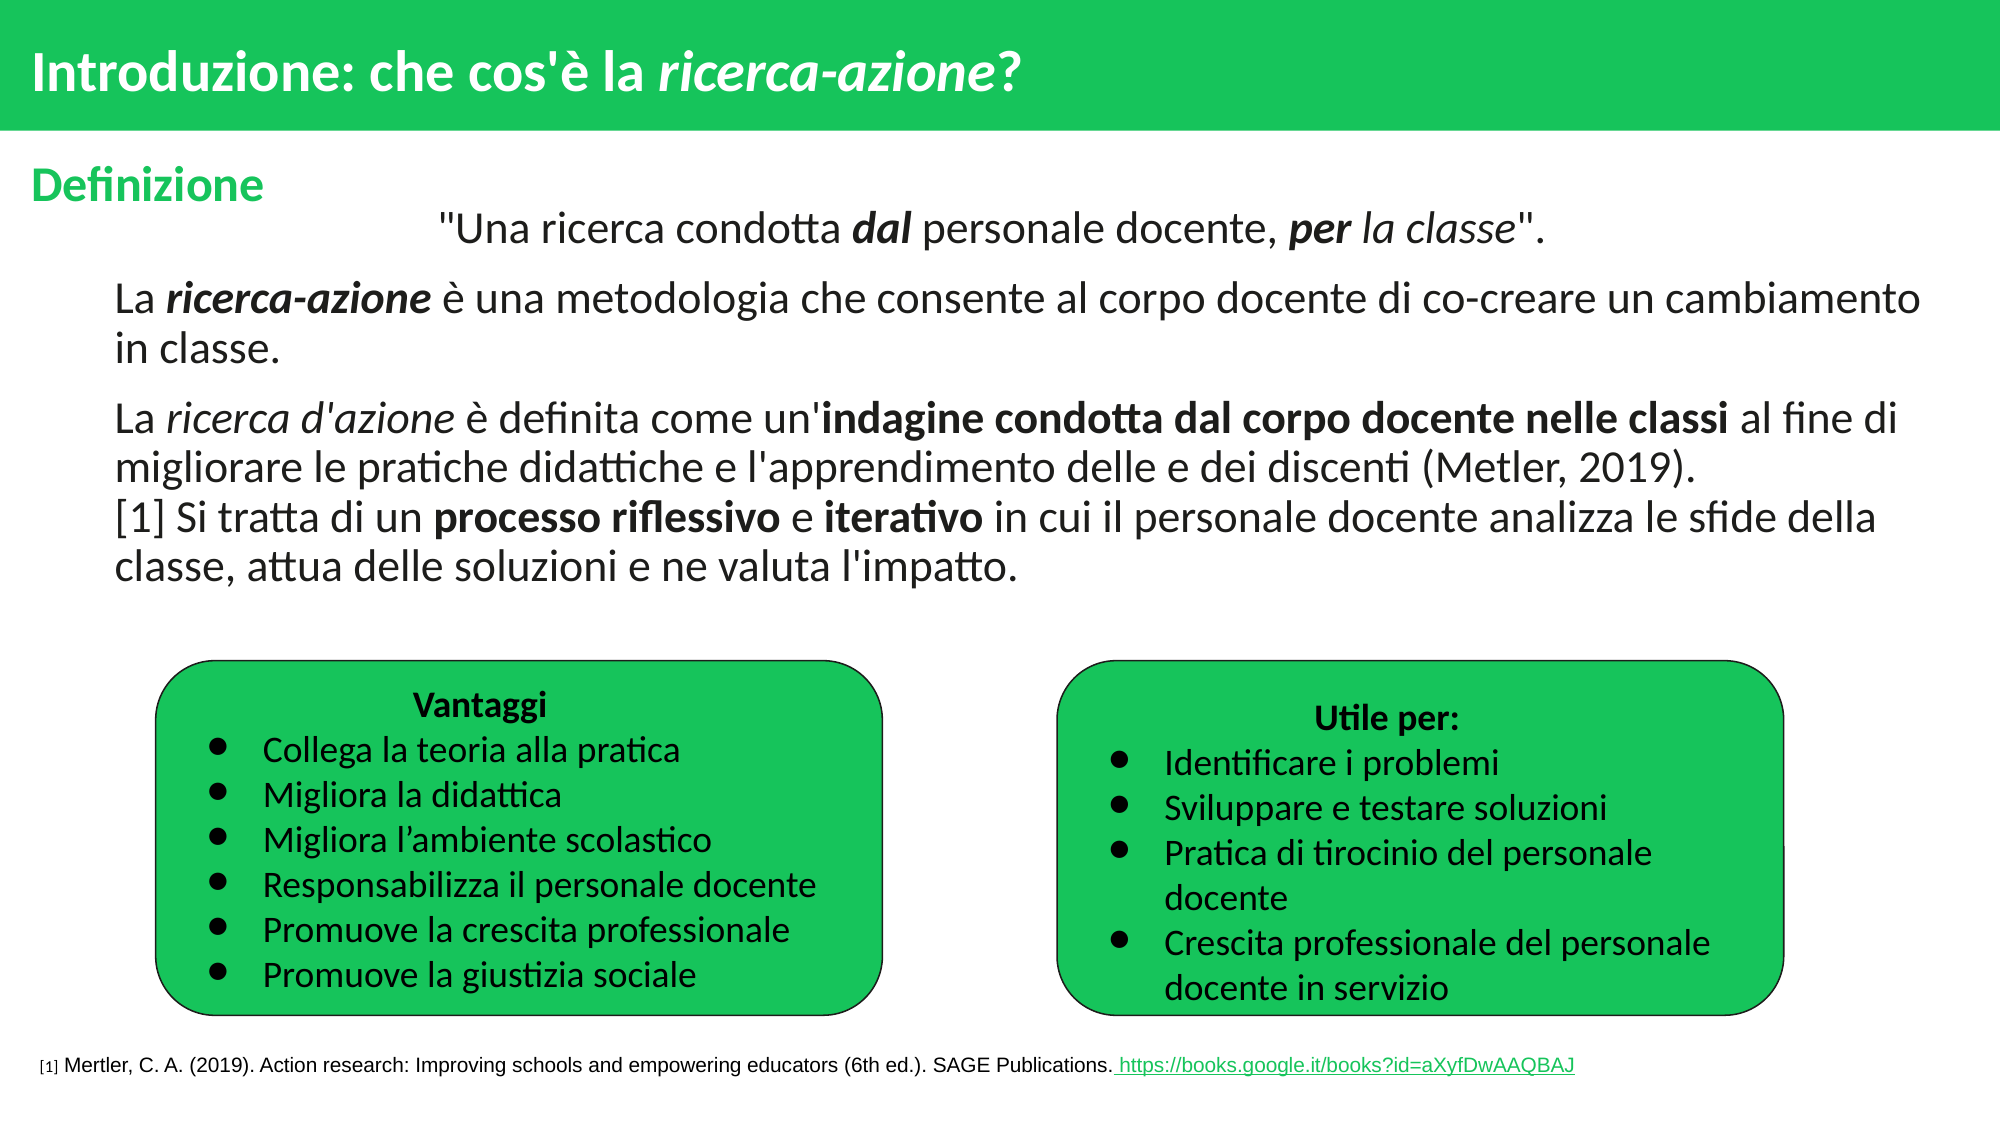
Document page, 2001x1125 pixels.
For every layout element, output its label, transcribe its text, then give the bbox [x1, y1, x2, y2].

title Introduzione: che cos'è la ricerca-azione? [16, 13, 1976, 131]
text_box Utile per: Identificare i problemi Sviluppare e testare soluzioni Pratica di tirocinio del personale docente Crescita professionale del personale docente in servizio [1057, 660, 1784, 1016]
list Definizione [16, 140, 1976, 231]
text_box Vantaggi Collega la teoria alla pratica Migliora la didattica Migliora l’ambiente scolastico Responsabilizza il personale docente Promuove la crescita professionale Promuove la giustizia sociale [155, 660, 883, 1016]
list "Una ricerca condotta dal personale docente, per la classe". La ricerca-azione è una metodologia che consente al corpo docente di co-creare un cambiamento in classe. La ricerca d'azione è definita come un'indagine condotta dal corpo docente nelle classi al fine di migliorare le pratiche didattiche e l'apprendimento delle e dei discenti (Metler, 2019). [1] Si tratta di un processo riflessivo e iterativo in cui il personale docente analizza le sfide della classe, attua delle soluzioni e ne valuta l'impatto. [1] Mertler, C. A. (2019). Action research: Improving schools and empowering educators (6th ed.). SAGE Publications. https://books.google.it/books?id=aXyfDwAAQBAJ [24, 231, 1959, 1125]
